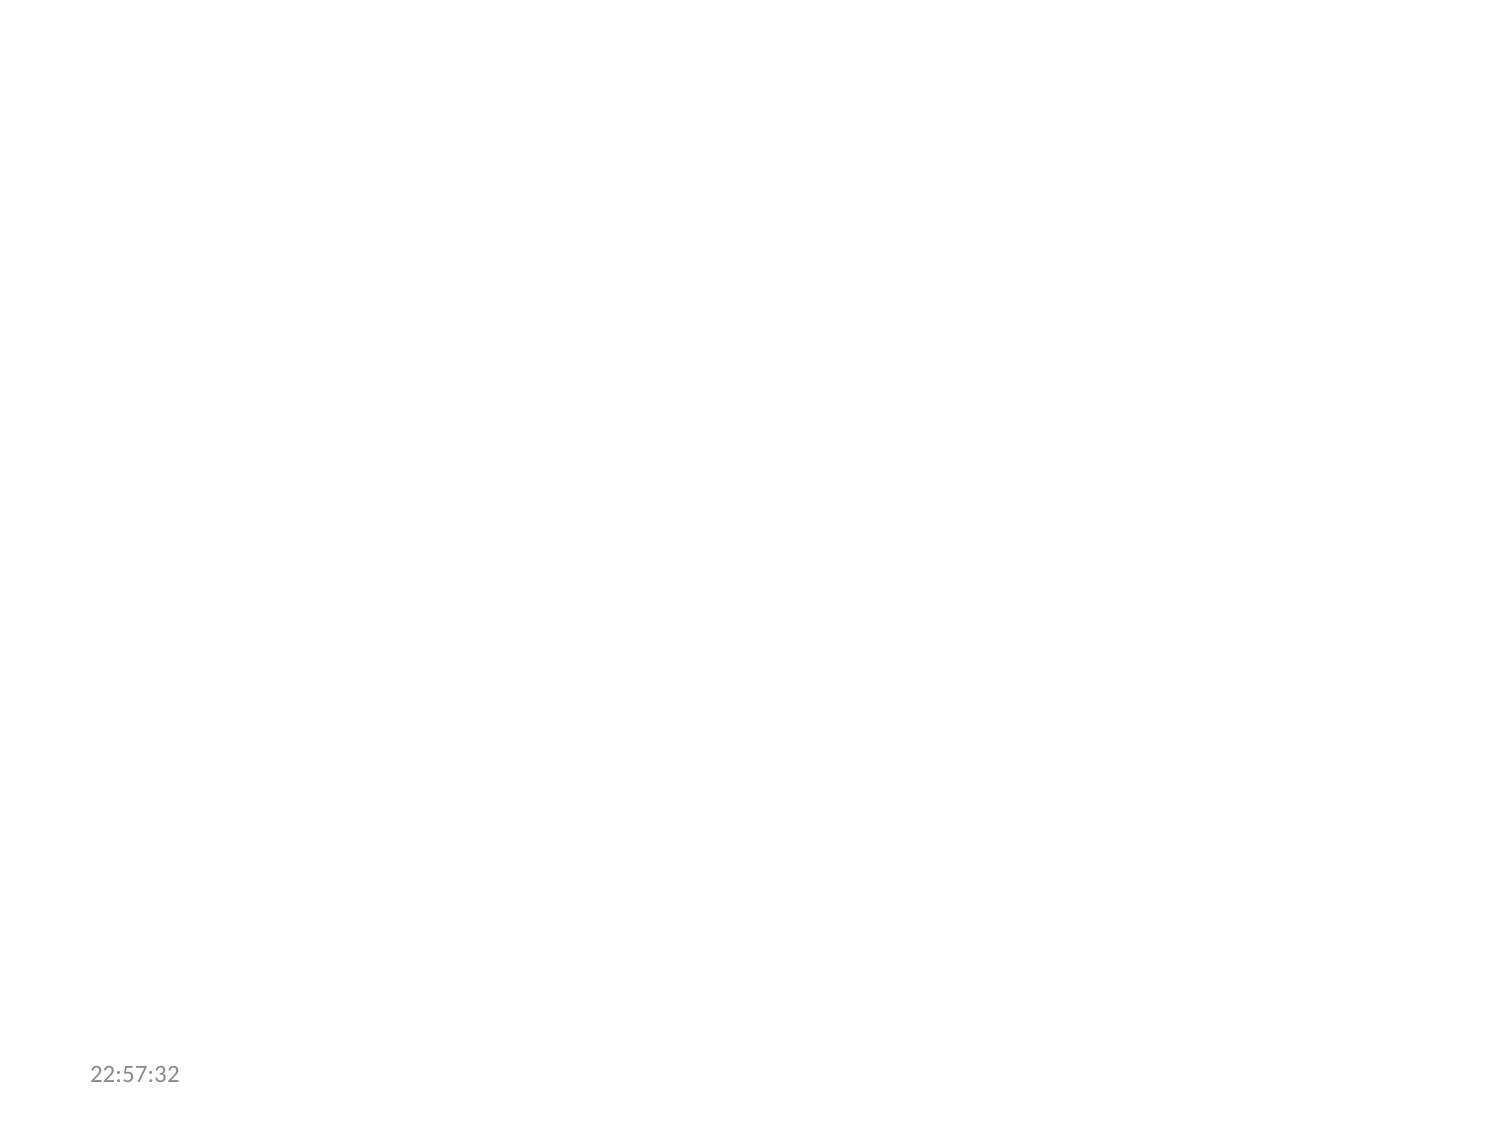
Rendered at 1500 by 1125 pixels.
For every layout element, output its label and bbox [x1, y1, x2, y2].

slide_number [75, 1042, 425, 1103]
